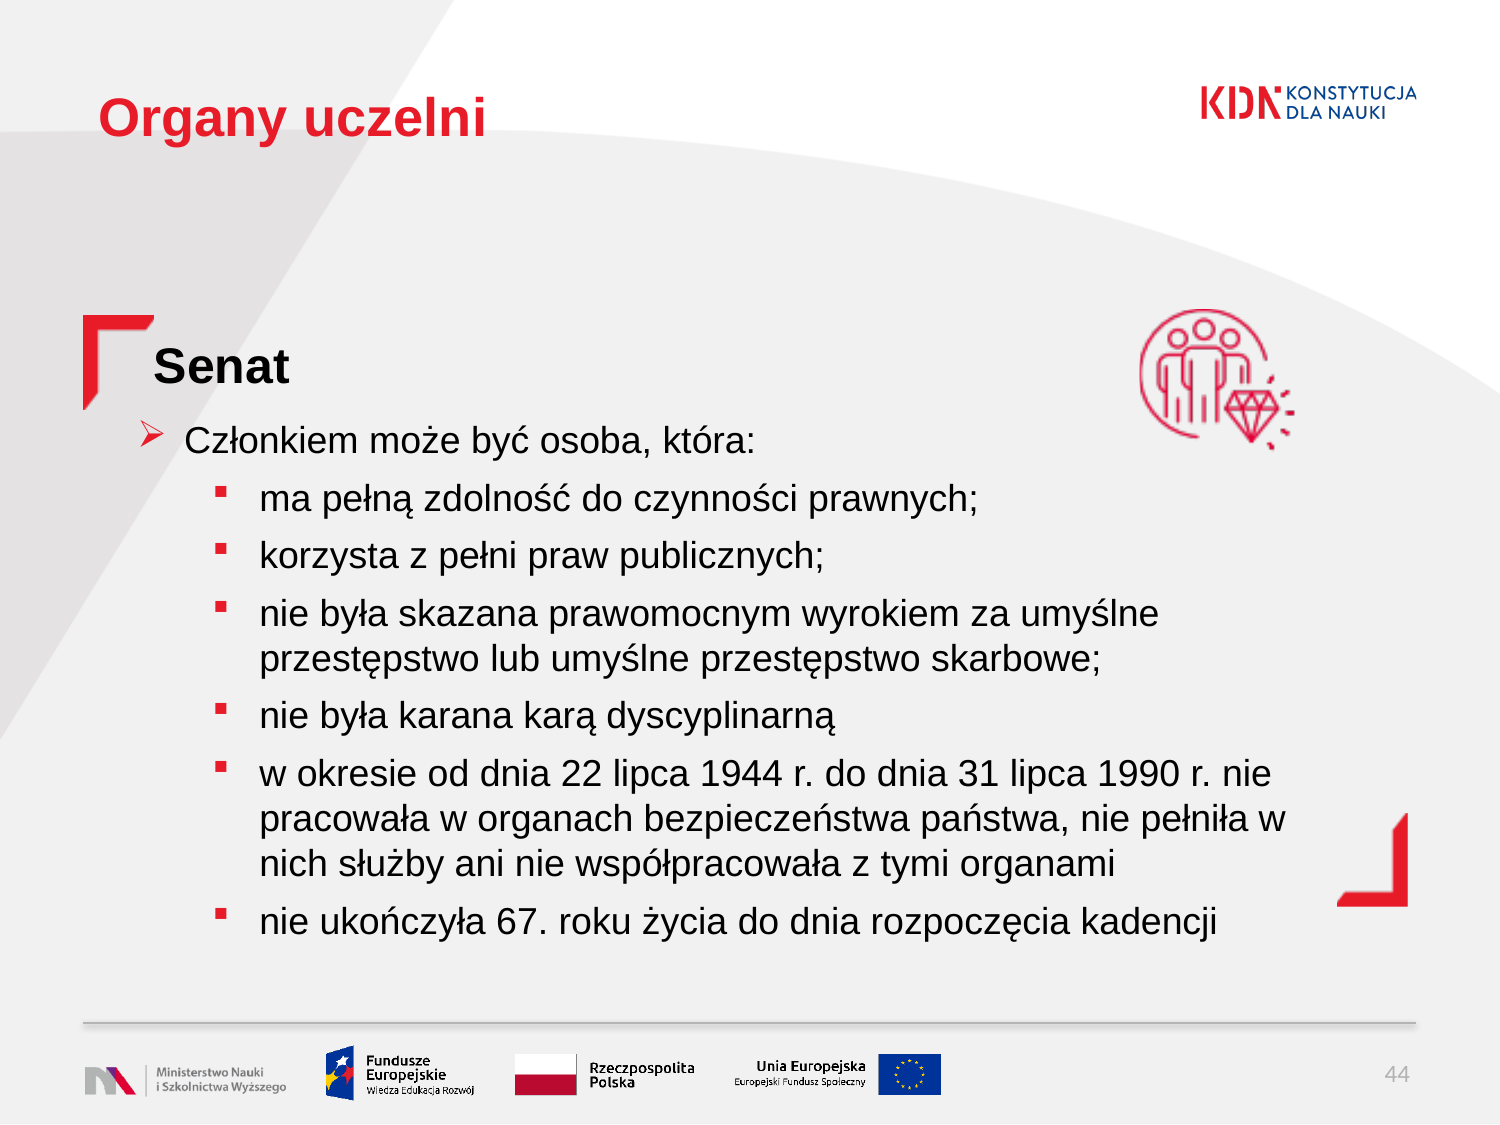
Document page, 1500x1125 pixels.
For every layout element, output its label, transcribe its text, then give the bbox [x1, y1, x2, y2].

list Członkiem może być osoba, która: ma pełną zdolność do czynności prawnych; korzysta z pełni praw publicznych; nie była skazana prawomocnym wyrokiem za umyślne przestępstwo lub umyślne przestępstwo skarbowe; nie była karana karą dyscyplinarną w okresie od dnia 22 lipca 1944 r. do dnia 31 lipca 1990 r. nie pracowała w organach bezpieczeństwa państwa, nie pełniła w nich służby ani nie współpracowała z tymi organami nie ukończyła 67. roku życia do dnia rozpoczęcia kadencji [122, 408, 1309, 971]
picture [0, 0, 1500, 1125]
title Organy uczelni [83, 74, 1170, 143]
text_box Senat [139, 326, 1134, 401]
slide_number 44 [1074, 1042, 1425, 1103]
